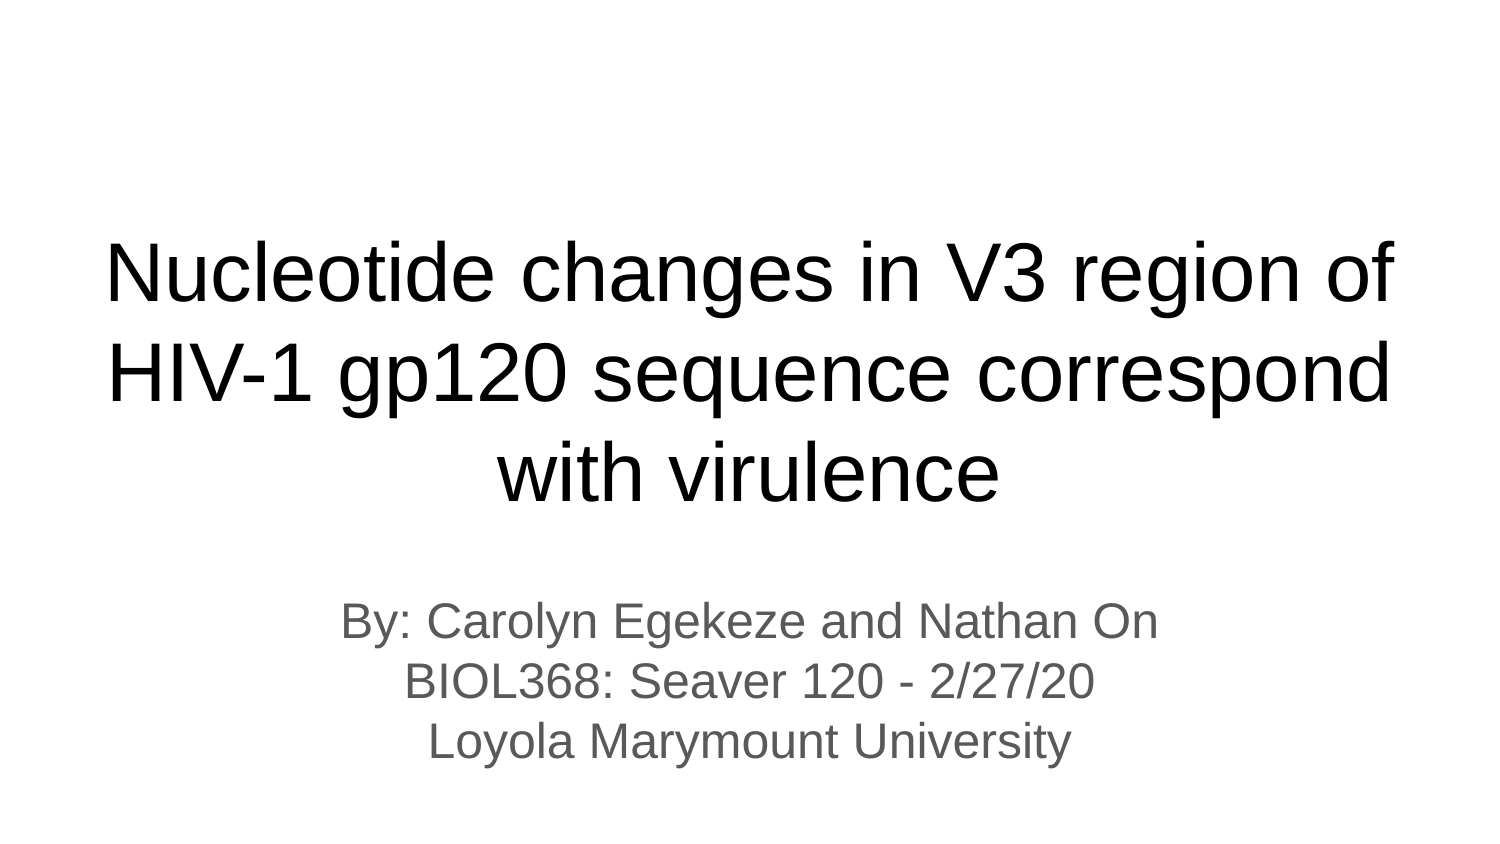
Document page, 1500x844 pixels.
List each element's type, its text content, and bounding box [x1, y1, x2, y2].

subtitle By: Carolyn Egekeze and Nathan On BIOL368: Seaver 120 - 2/27/20 Loyola Marymount University [51, 573, 1449, 704]
title Nucleotide changes in V3 region of HIV-1 gp120 sequence correspond with virulence [51, 196, 1449, 534]
